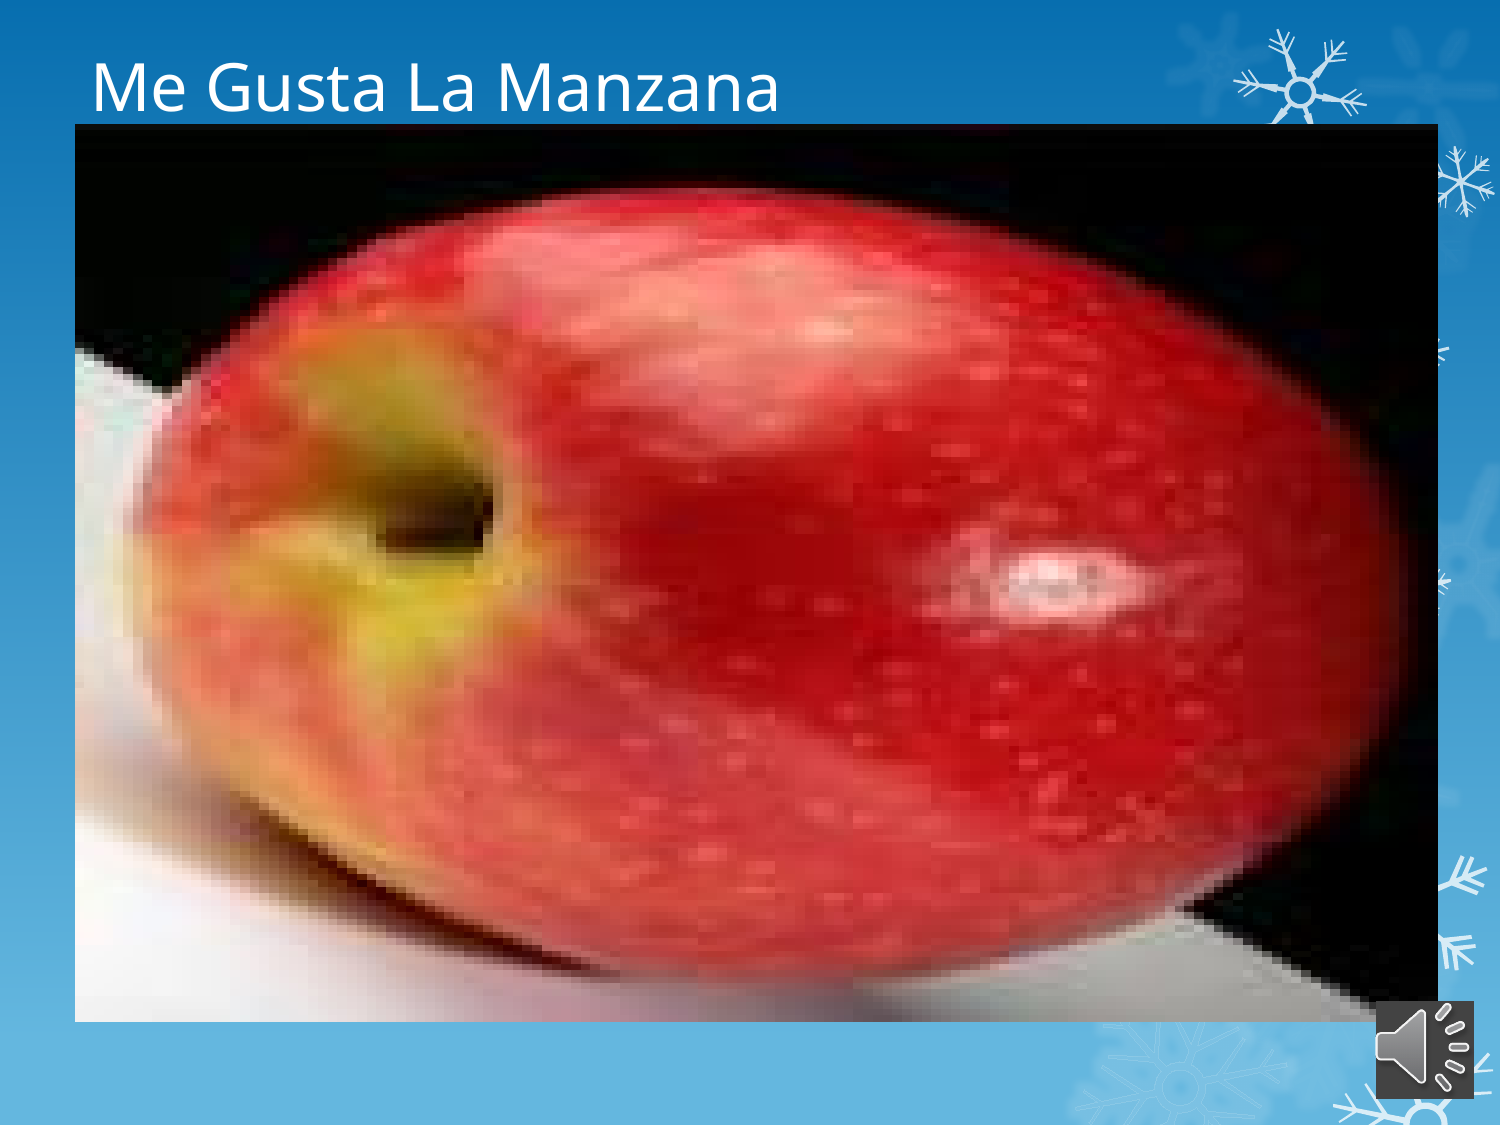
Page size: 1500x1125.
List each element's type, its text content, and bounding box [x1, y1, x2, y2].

title Me Gusta La Manzana [75, 5, 1425, 124]
picture [74, 124, 1476, 1101]
